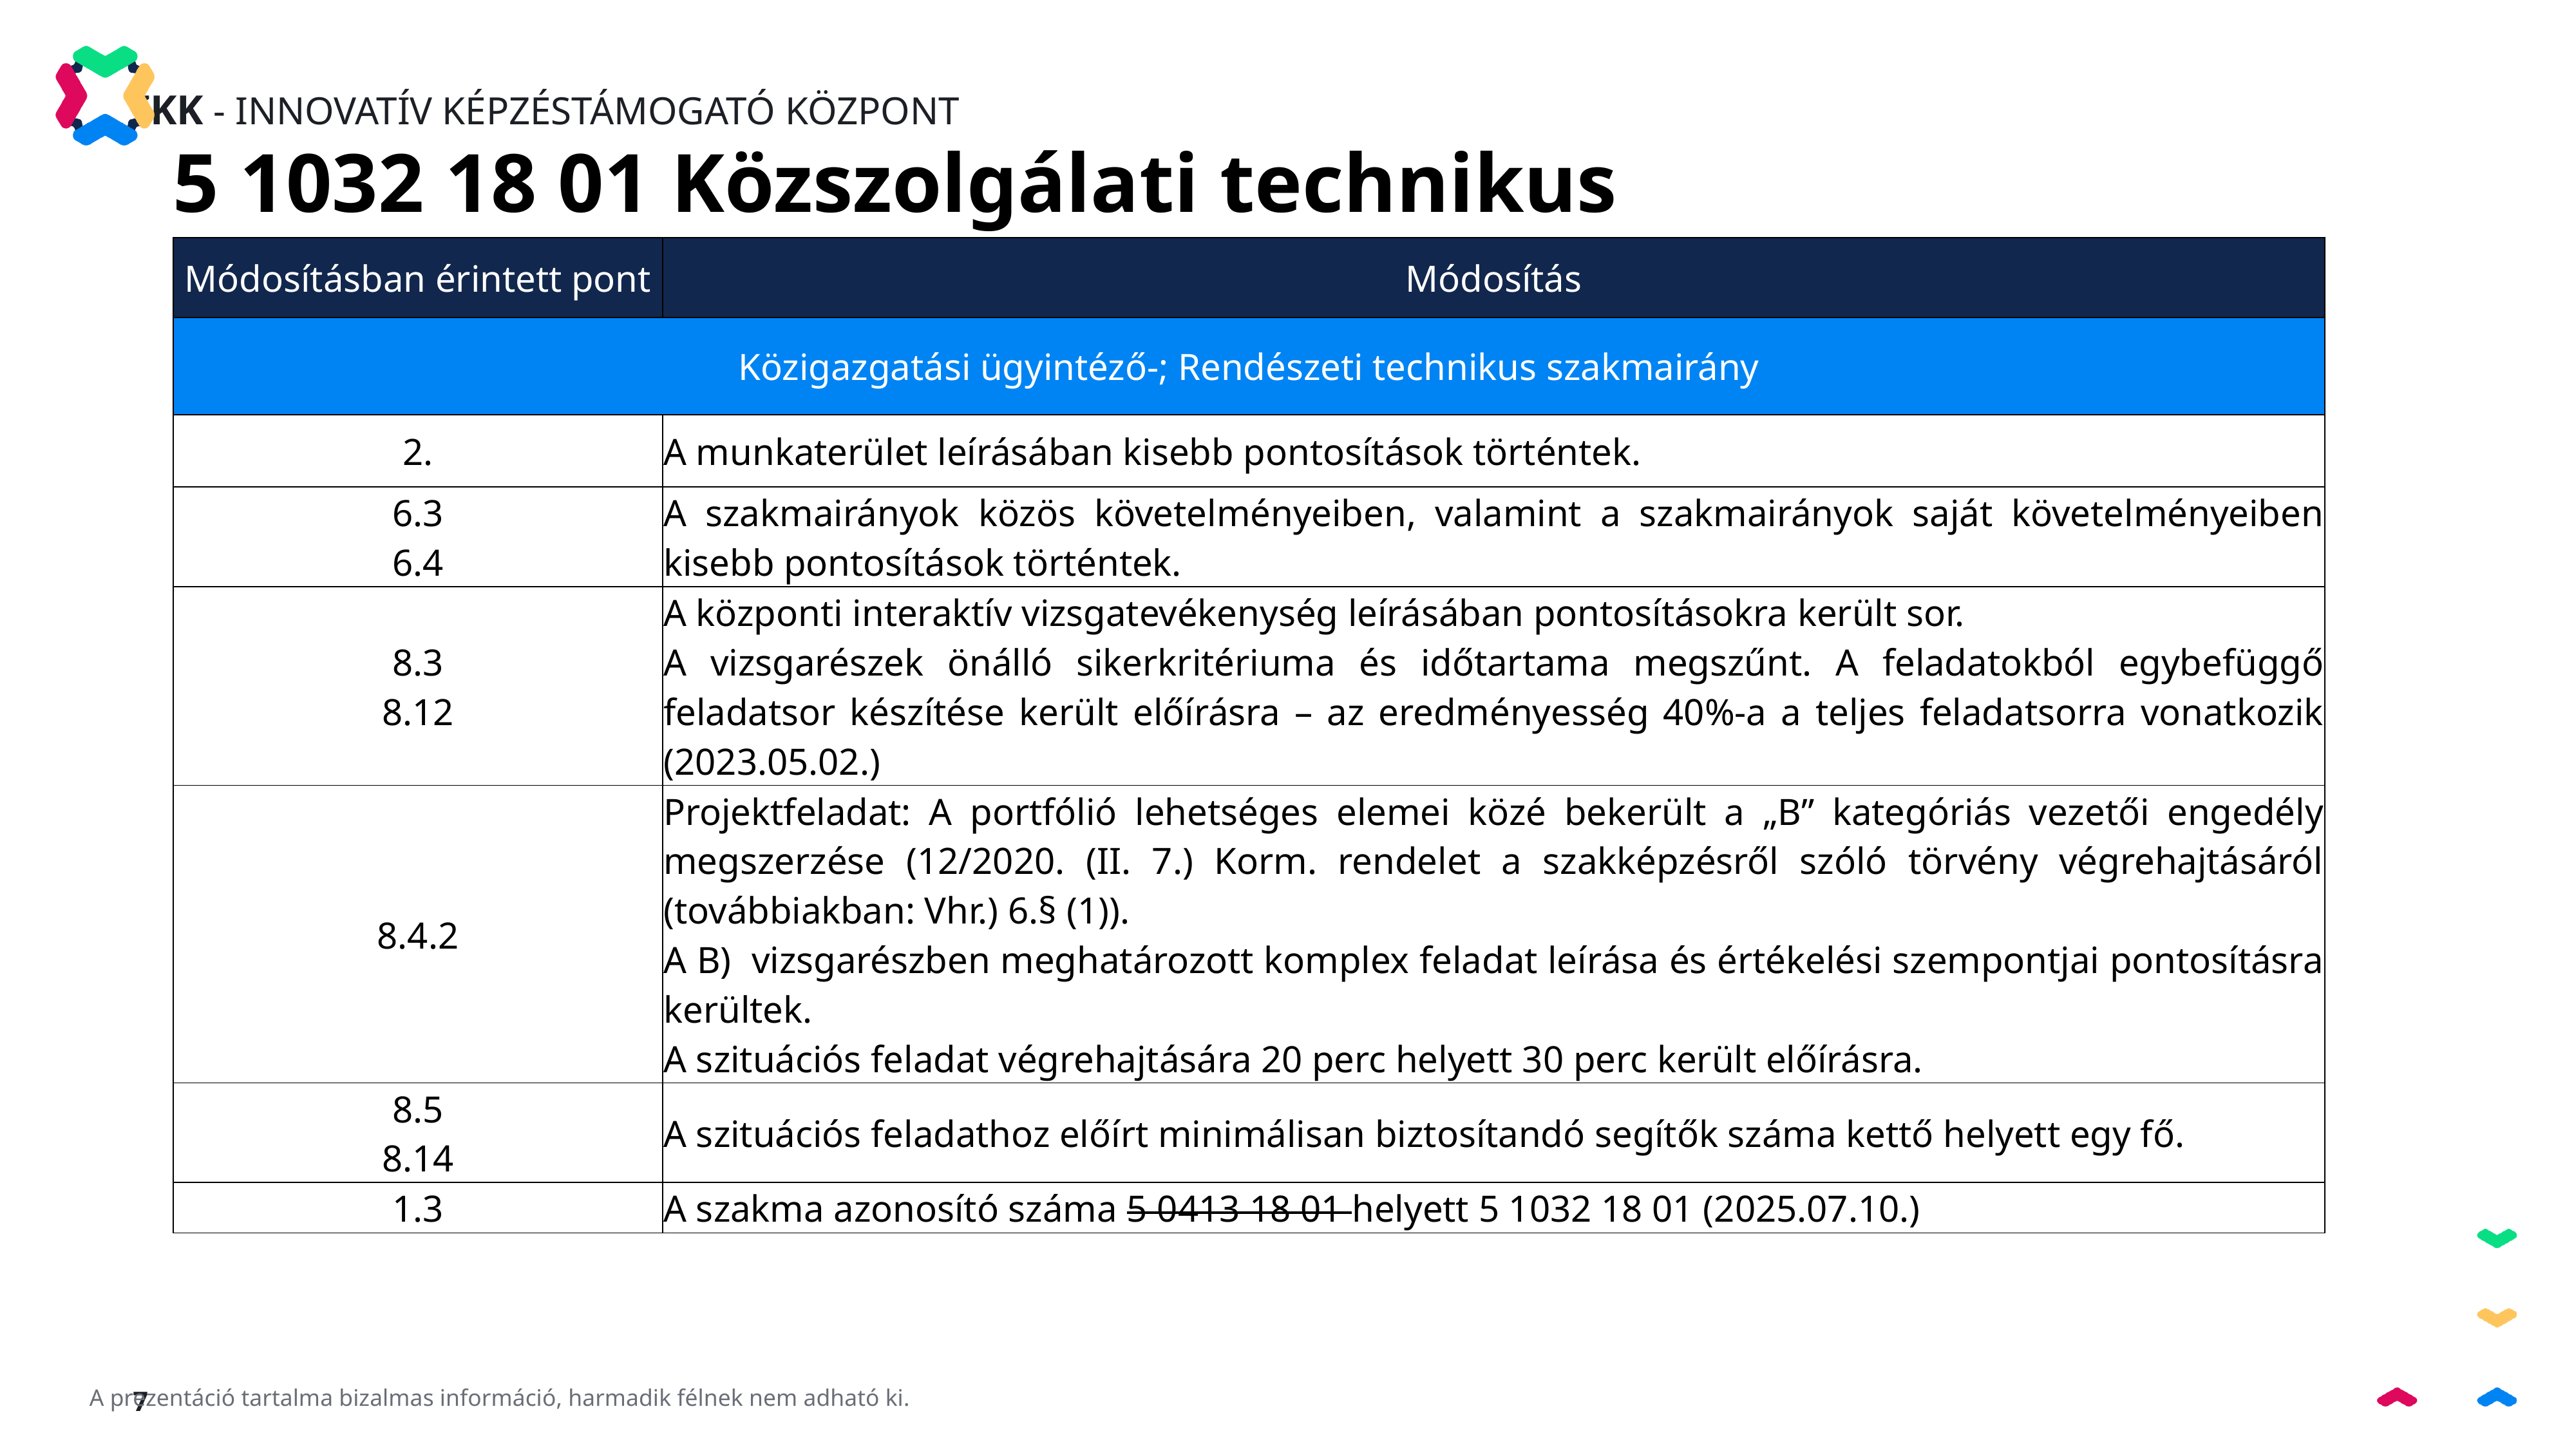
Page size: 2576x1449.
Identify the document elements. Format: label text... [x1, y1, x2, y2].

table_cell 8.3 8.12 [174, 587, 662, 785]
table_cell A központi interaktív vizsgatevékenység leírásában pontosításokra került sor. A vizsgarészek önálló sikerkritériuma és időtartama megszűnt. A feladatokból egybefüggő feladatsor készítése került előírásra – az eredményesség 40%-a a teljes feladatsorra vonatkozik (2023.05.02.) [663, 587, 2324, 785]
table_cell 8.4.2 [174, 786, 662, 1083]
table_cell A szakma azonosító száma 5 0413 18 01 helyett 5 1032 18 01 (2025.07.10.) [663, 1183, 2324, 1233]
list 5 1032 18 01 Közszolgálati technikus [173, 131, 2333, 292]
table_header Módosításban érintett pont [174, 238, 662, 317]
table_cell Közigazgatási ügyintéző-; Rendészeti technikus szakmairány [174, 318, 2324, 414]
table_header Módosítás [663, 238, 2324, 317]
table_cell 6.3 6.4 [174, 488, 662, 586]
table_cell A szakmairányok közös követelményeiben, valamint a szakmairányok saját követelményeiben kisebb pontosítások történtek. [663, 488, 2324, 586]
table_cell 8.5 8.14 [174, 1083, 662, 1182]
table_cell 2. [174, 415, 662, 486]
table_cell Projektfeladat: A portfólió lehetséges elemei közé bekerült a „B” kategóriás vezetői engedély megszerzése (12/2020. (II. 7.) Korm. rendelet a szakképzésről szóló törvény végrehajtásáról (továbbiakban: Vhr.) 6.§ (1)). A B) vizsgarészben meghatározott komplex feladat leírása és értékelési szempontjai pontosításra kerültek. A szituációs feladat végrehajtására 20 perc helyett 30 perc került előírásra. [663, 786, 2324, 1083]
picture [2377, 1229, 2517, 1406]
table_cell A munkaterület leírásában kisebb pontosítások történtek. [663, 415, 2324, 486]
picture [55, 46, 155, 146]
table_cell A szituációs feladathoz előírt minimálisan biztosítandó segítők száma kettő helyett egy fő. [663, 1083, 2324, 1182]
table_cell 1.3 [174, 1183, 662, 1233]
